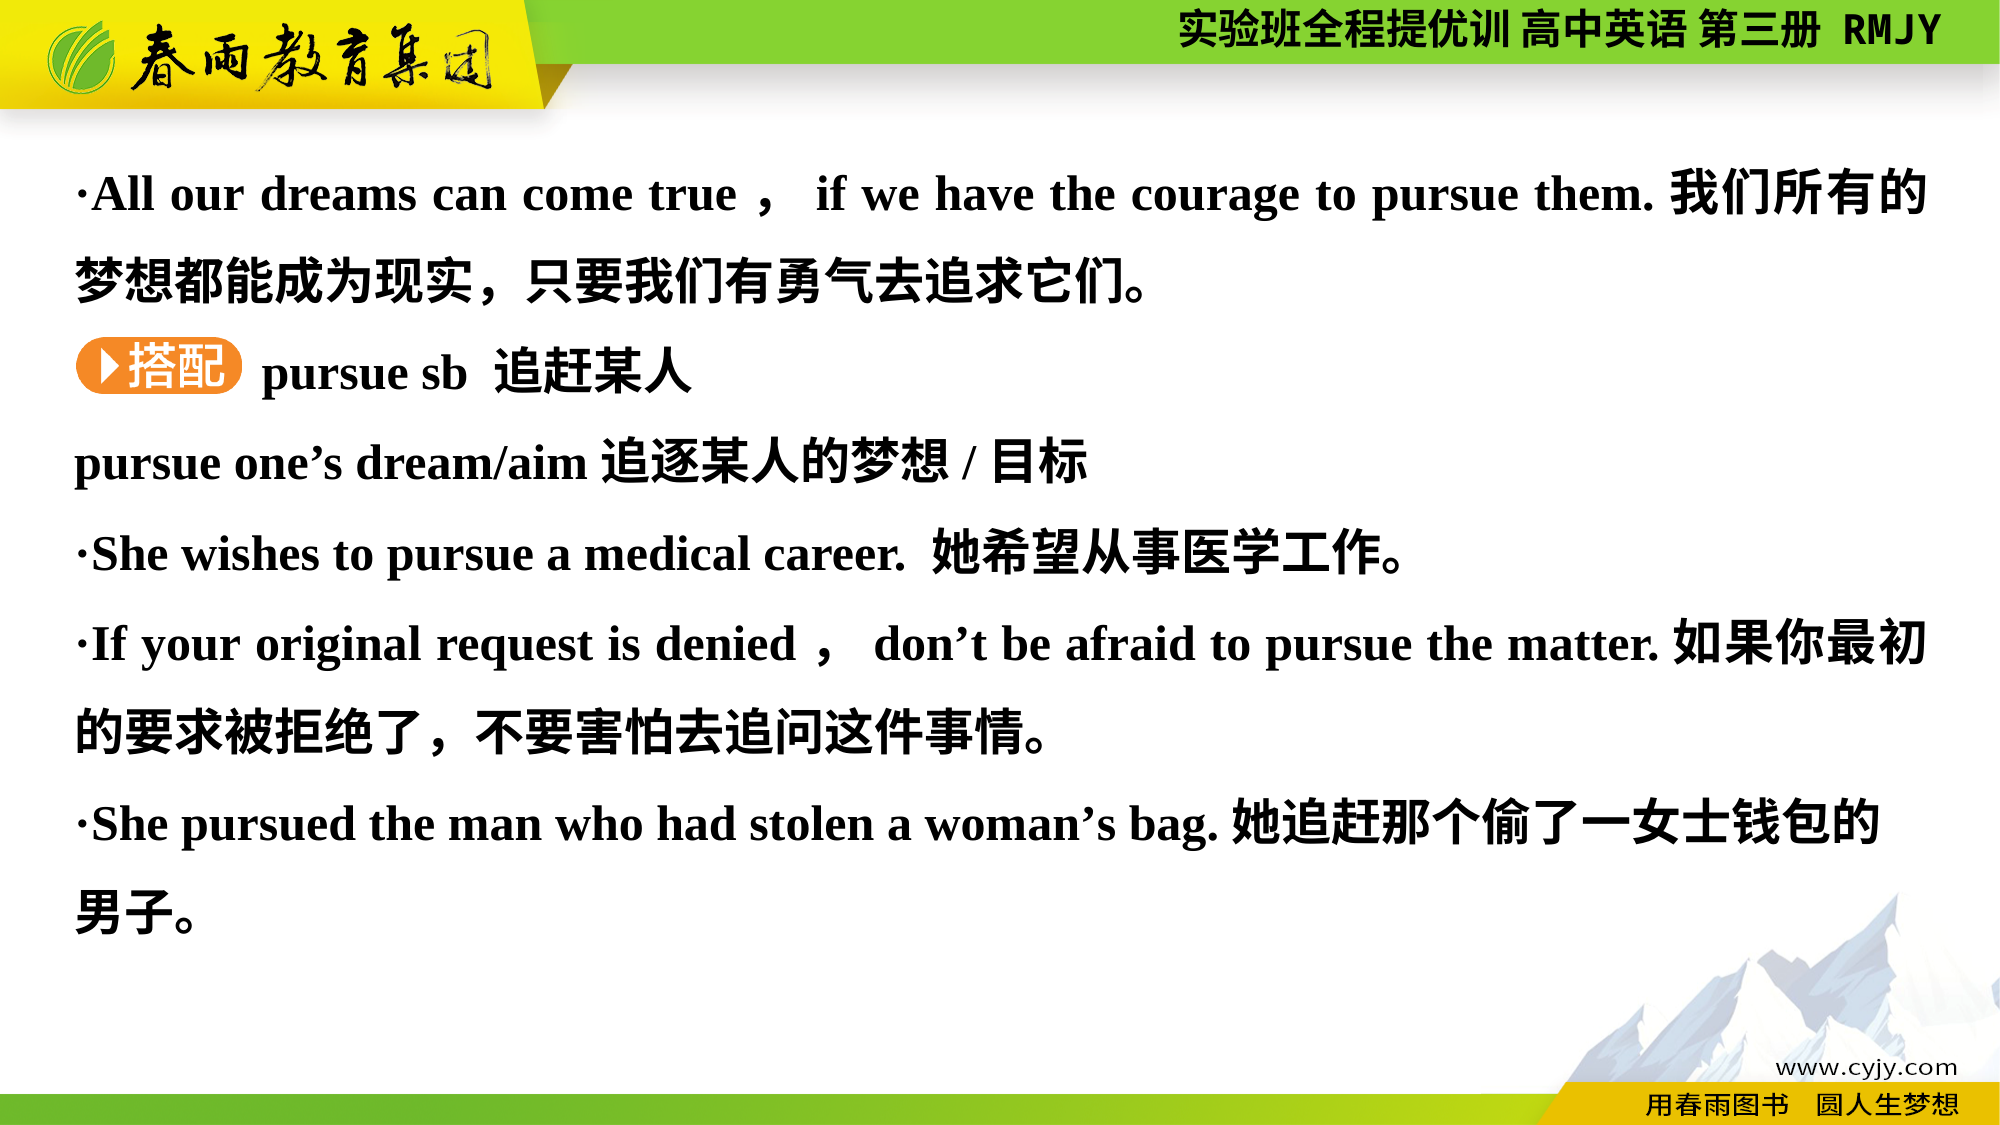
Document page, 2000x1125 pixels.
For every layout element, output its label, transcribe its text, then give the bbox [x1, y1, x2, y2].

picture [0, 0, 2000, 1125]
list ·All our dreams can come true，if we have the courage to pursue them.我们所有的梦想都能成为现实，只要我们有勇气去追求它们。 pursue sb 追赶某人 pursue one’s dream/aim追逐某人的梦想/目标 ·She wishes to pursue a medical career. 她希望从事医学工作。 ·If your original request is denied，don’t be afraid to pursue the matter.如果你最初的要求被拒绝了，不要害怕去追问这件事情。 ·She pursued the man who had stolen a woman’s bag.她追赶那个偷了一女士钱包的 男子。 [59, 122, 1944, 944]
